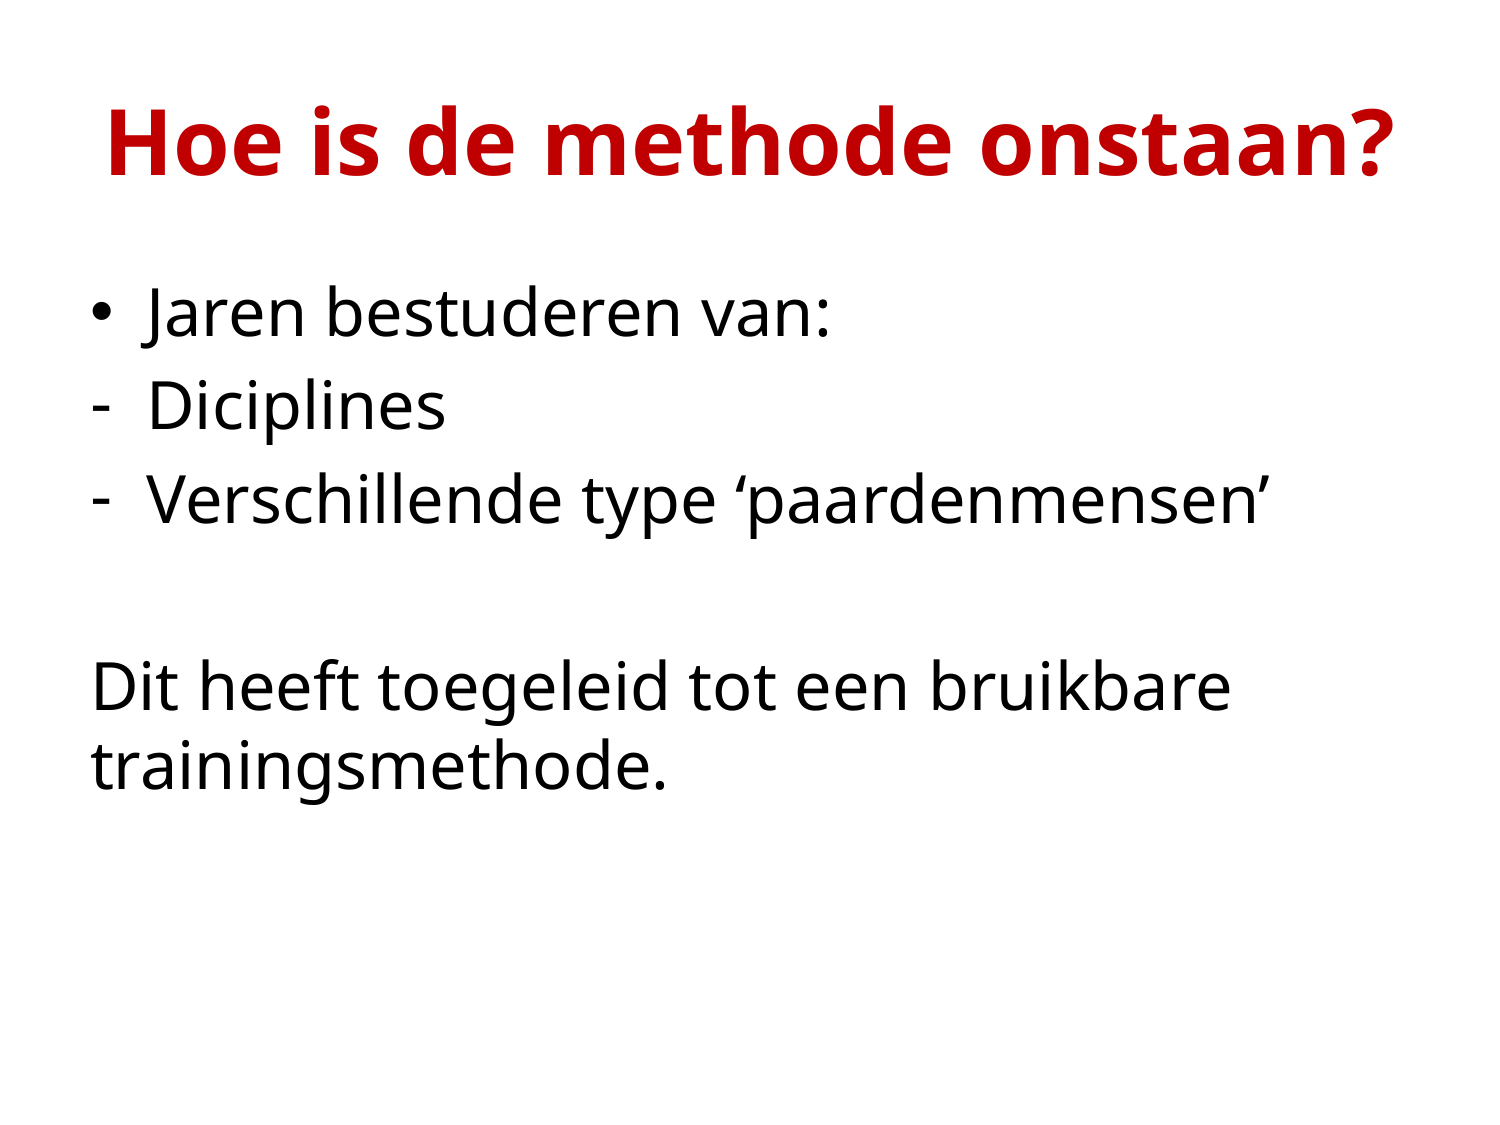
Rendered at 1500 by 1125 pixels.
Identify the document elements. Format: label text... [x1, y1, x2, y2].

title Hoe is de methode onstaan? [75, 45, 1425, 233]
list Jaren bestuderen van: Diciplines Verschillende type ‘paardenmensen’ Dit heeft toegeleid tot een bruikbare trainingsmethode. [75, 262, 1425, 1005]
